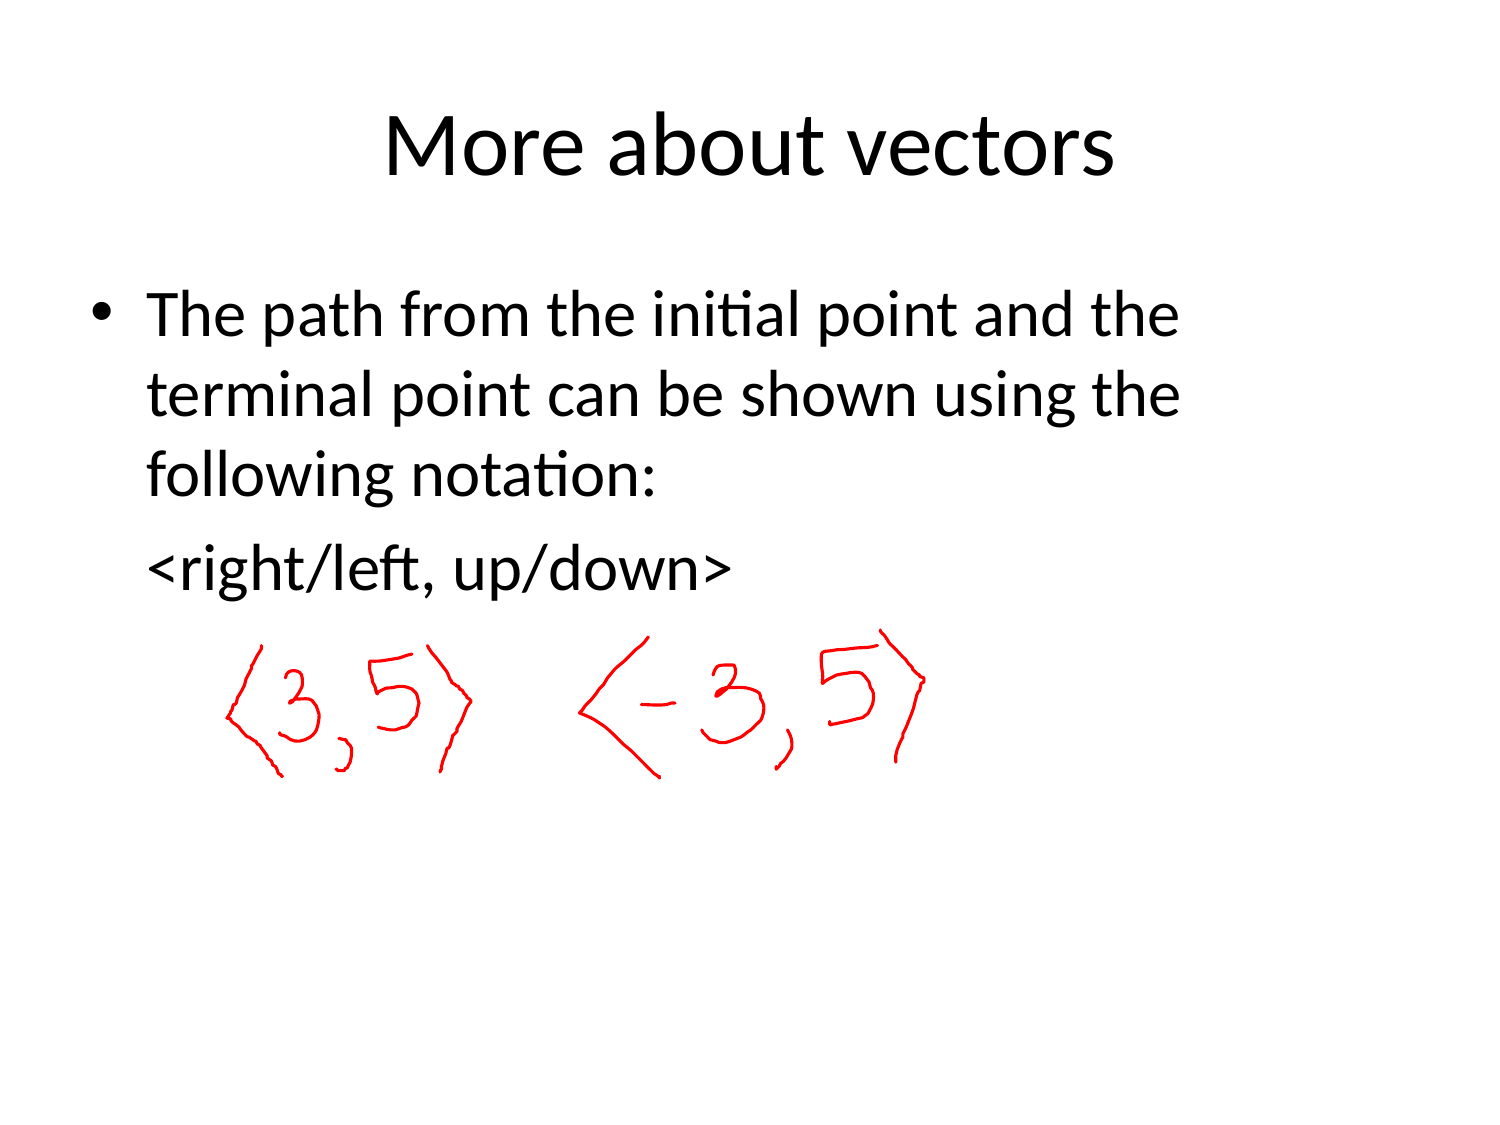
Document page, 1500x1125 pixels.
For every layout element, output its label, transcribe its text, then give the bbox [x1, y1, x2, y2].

title More about vectors [75, 45, 1425, 233]
list The path from the initial point and the terminal point can be shown using the following notation: <right/left, up/down> [75, 262, 1425, 1005]
